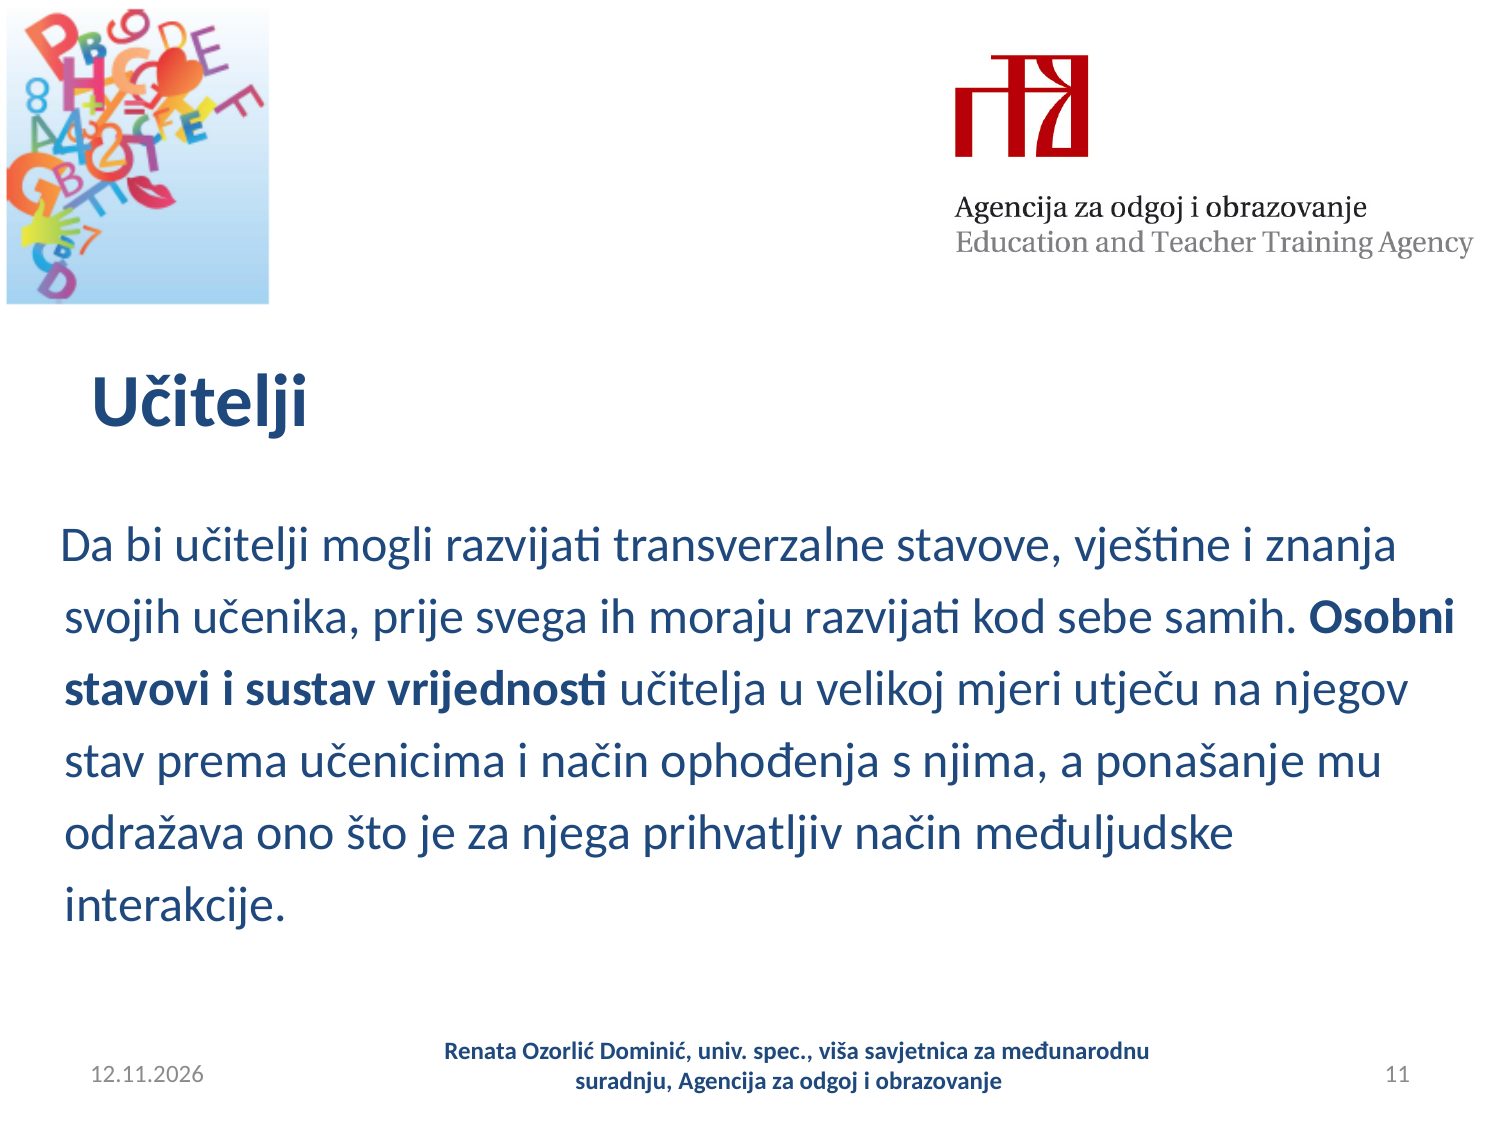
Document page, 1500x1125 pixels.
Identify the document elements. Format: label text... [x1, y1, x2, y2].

list Da bi učitelji mogli razvijati transverzalne stavove, vještine i znanja svojih učenika, prije svega ih moraju razvijati kod sebe samih. Osobni stavovi i sustav vrijednosti učitelja u velikoj mjeri utječu na njegov stav prema učenicima i način ophođenja s njima, a ponašanje mu odražava ono što je za njega prihvatljiv način međuljudske interakcije. [0, 491, 1483, 941]
picture [0, 0, 278, 308]
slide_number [75, 1042, 425, 1103]
slide_number 11 [1074, 1042, 1425, 1103]
footer Renata Ozorlić Dominić, univ. spec., viša savjetnica za međunarodnu suradnju, Agencija za odgoj i obrazovanje [407, 1035, 1189, 1095]
picture [926, 30, 1500, 287]
title Učitelji [76, 302, 1341, 491]
